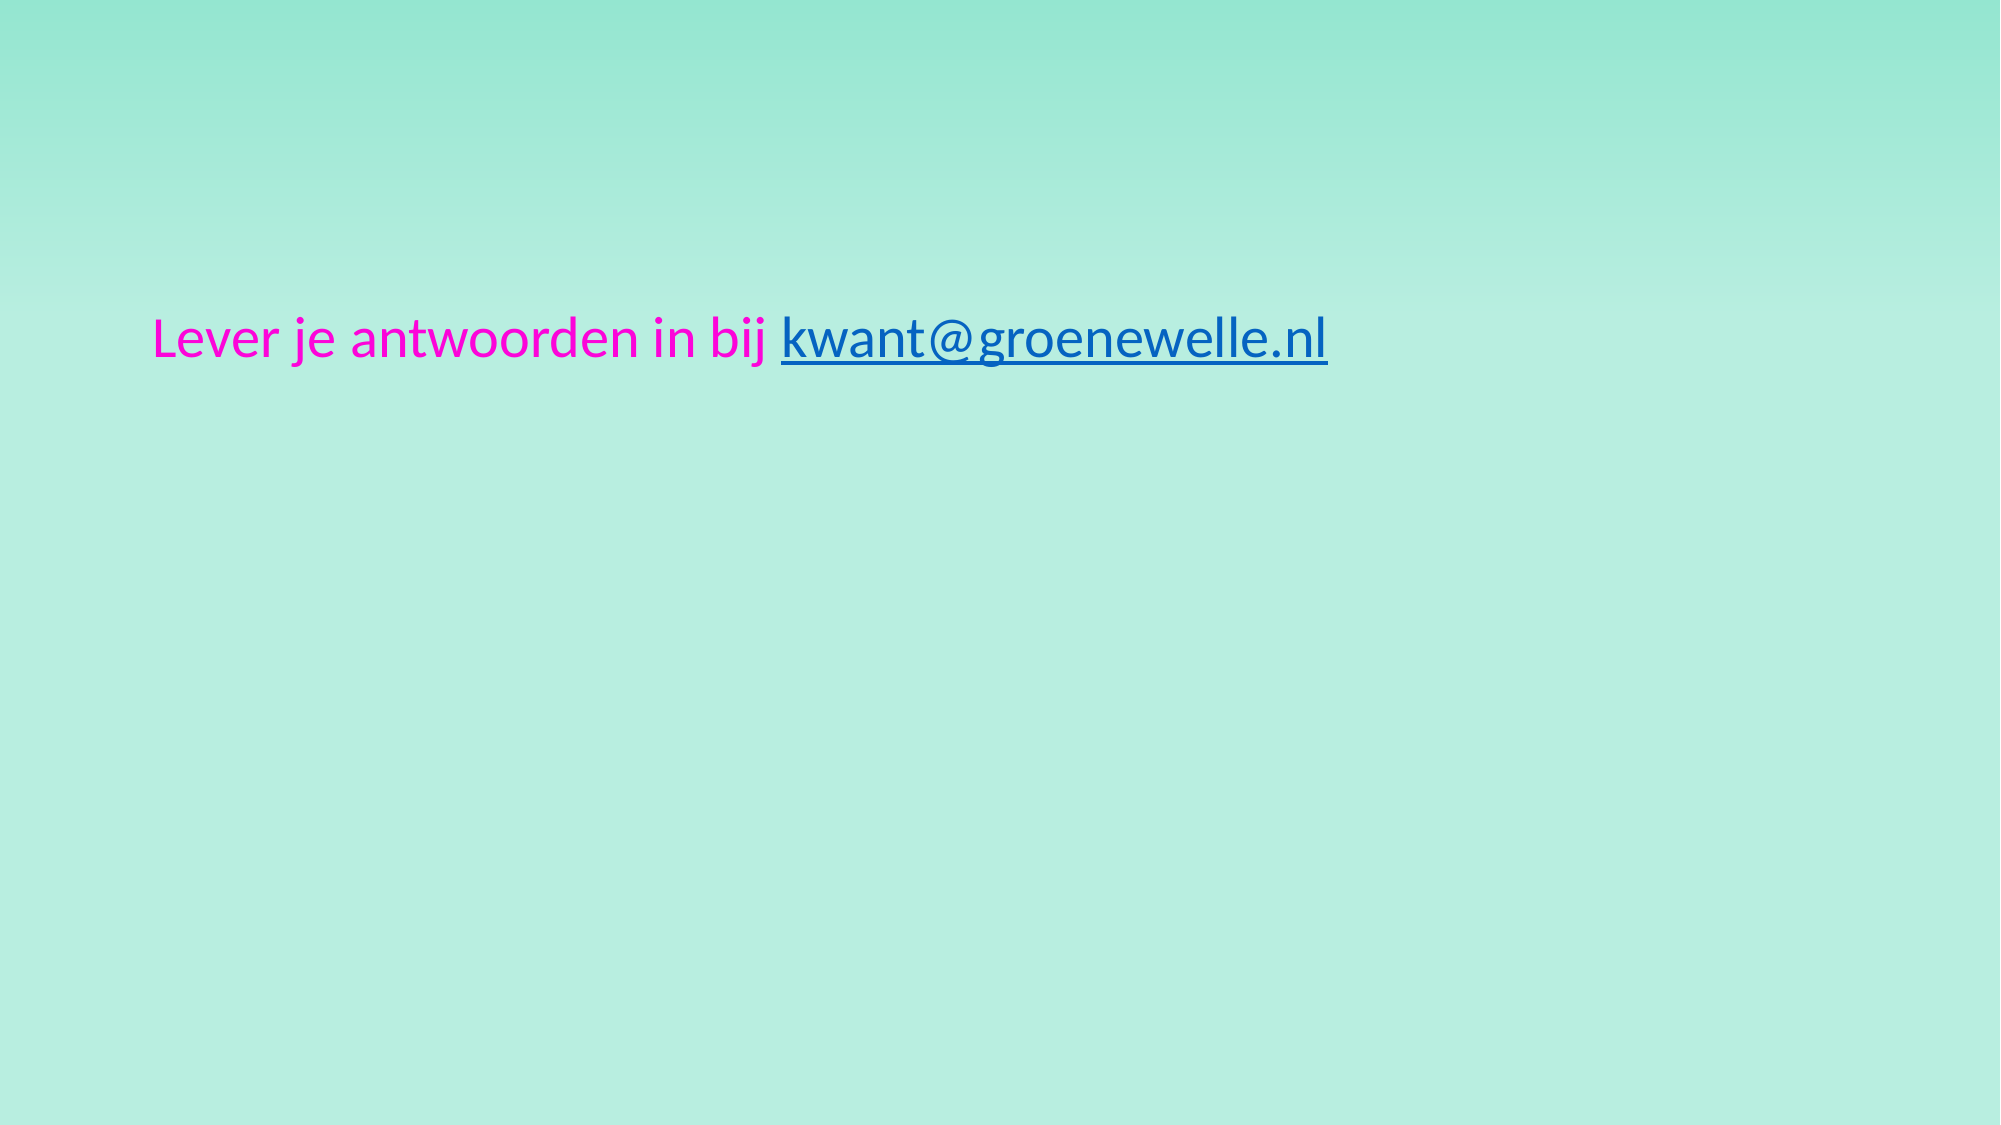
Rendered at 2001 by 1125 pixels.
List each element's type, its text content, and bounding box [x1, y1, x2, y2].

list Lever je antwoorden in bij kwant@groenewelle.nl [137, 299, 1863, 1014]
